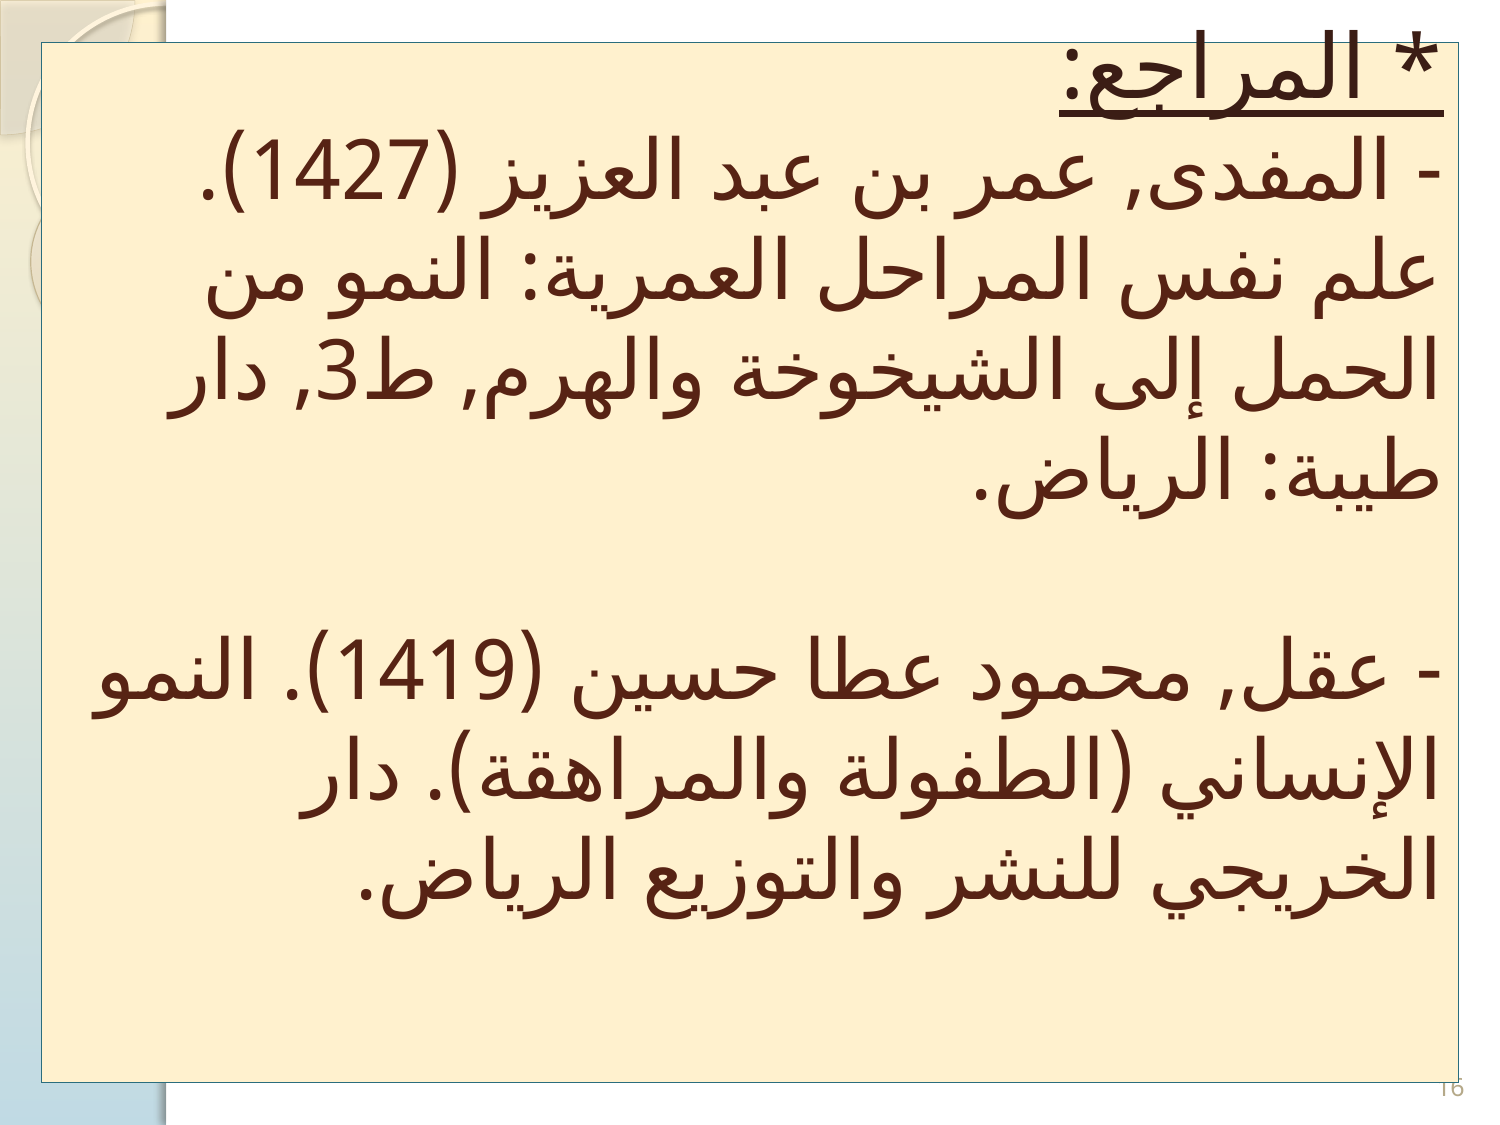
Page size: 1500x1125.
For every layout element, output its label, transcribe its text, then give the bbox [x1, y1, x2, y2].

title * المراجع: - المفدى, عمر بن عبد العزيز (1427). علم نفس المراحل العمرية: النمو من الحمل إلى الشيخوخة والهرم, ط3, دار طيبة: الرياض. - عقل, محمود عطا حسين (1419). النمو الإنساني (الطفولة والمراهقة). دار الخريجي للنشر والتوزيع الرياض. [41, 42, 1459, 1083]
slide_number 16 [1413, 1034, 1488, 1113]
